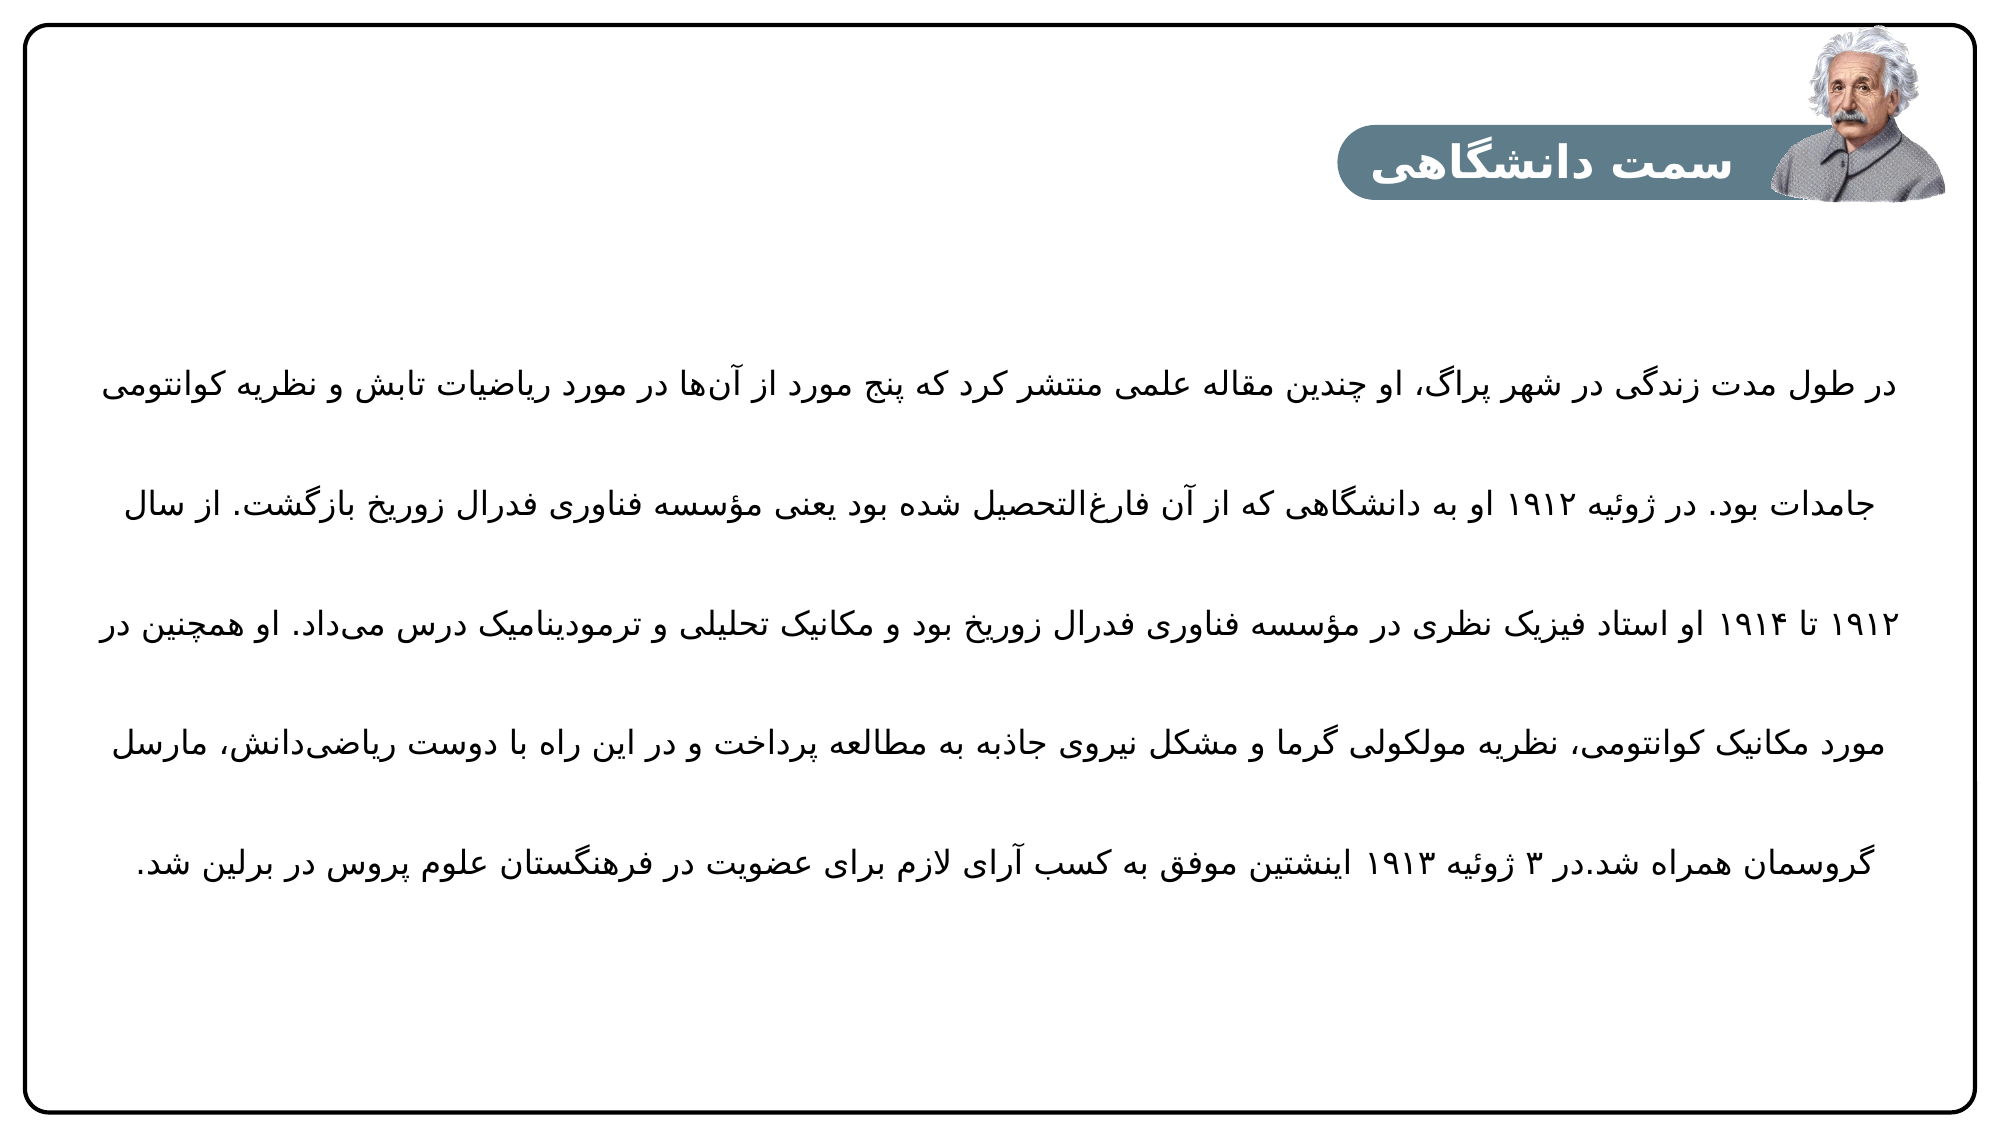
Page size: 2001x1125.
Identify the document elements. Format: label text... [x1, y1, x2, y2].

text_box سمت دانشگاهی [1337, 125, 1750, 202]
picture [1761, 14, 1954, 213]
list در طول مدت زندگی در شهر پراگ، او چندین مقاله علمی منتشر کرد که پنج مورد از آن‌ها در مورد ریاضیات تابش و نظریه کوانتومی جامدات بود. در ژوئیه ۱۹۱۲ او به دانشگاهی که از آن فارغ‌التحصیل شده بود یعنی مؤسسه فناوری فدرال زوریخ بازگشت. از سال ۱۹۱۲ تا ۱۹۱۴ او استاد فیزیک نظری در مؤسسه فناوری فدرال زوریخ بود و مکانیک تحلیلی و ترمودینامیک درس می‌داد. او همچنین در مورد مکانیک کوانتومی، نظریه مولکولی گرما و مشکل نیروی جاذبه به مطالعه پرداخت و در این راه با دوست ریاضی‌دانش، مارسل گروسمان همراه شد.در ۳ ژوئیه ۱۹۱۳ اینشتین موفق به کسب آرای لازم برای عضویت در فرهنگستان علوم پروس در برلین شد. [75, 275, 1925, 850]
